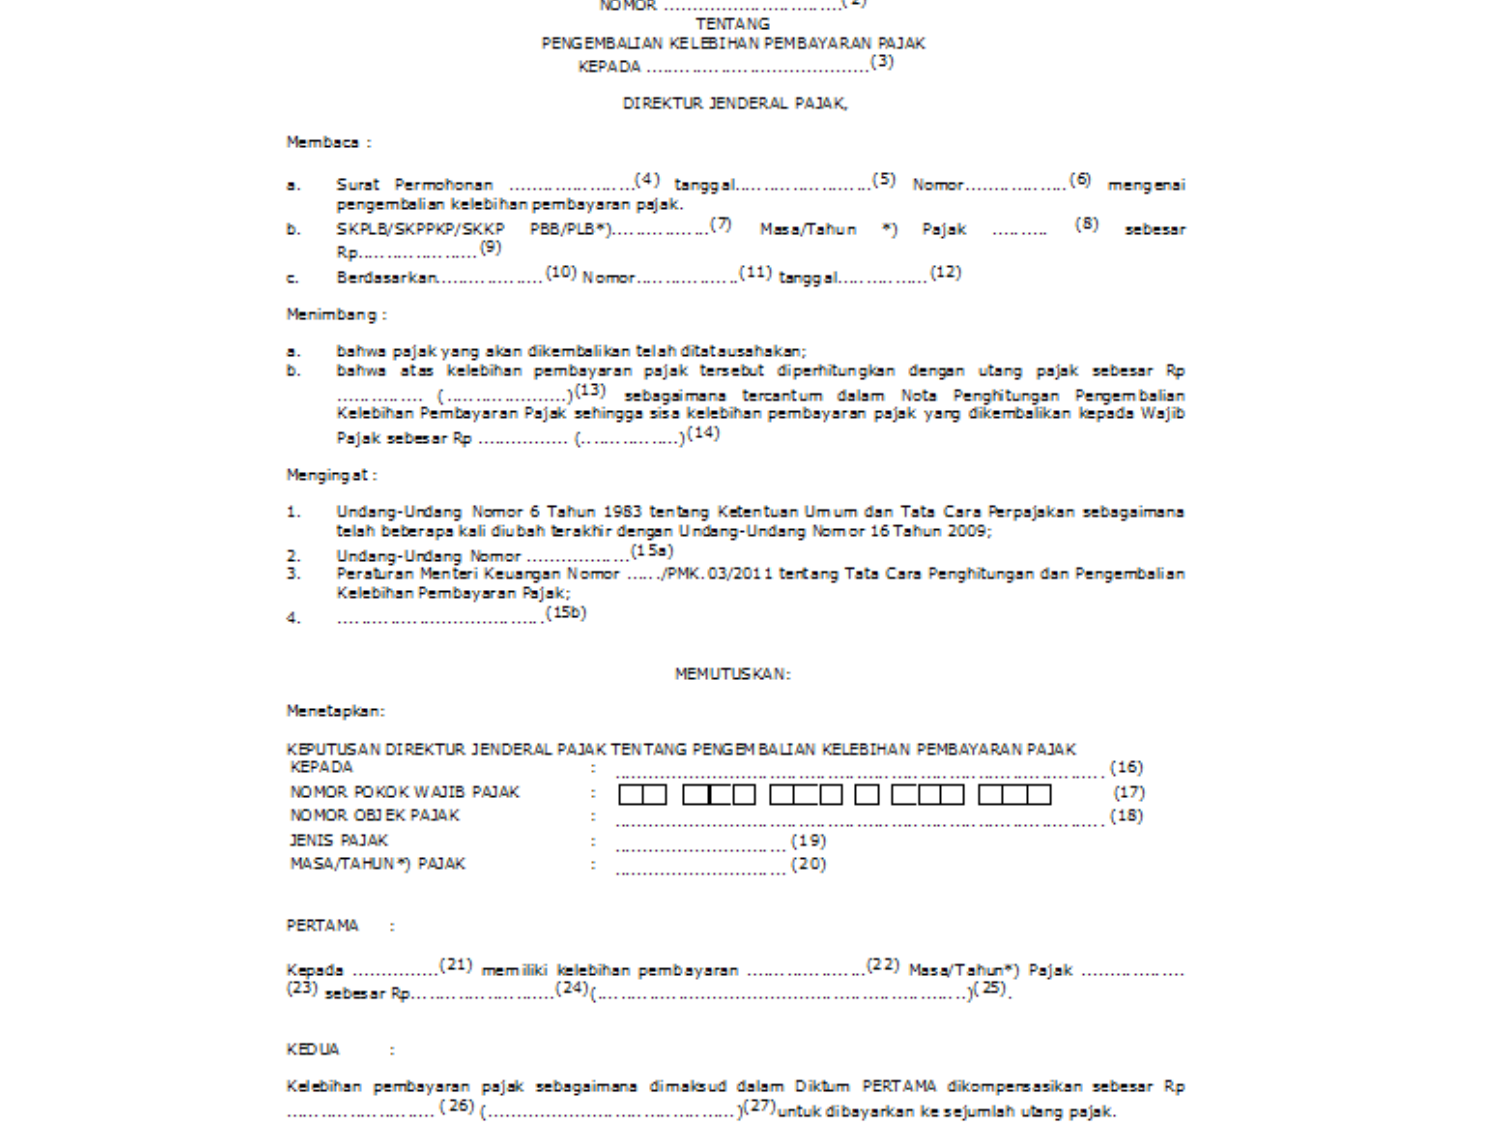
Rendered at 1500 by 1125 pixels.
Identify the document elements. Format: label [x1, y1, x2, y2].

picture [277, 0, 1200, 1123]
